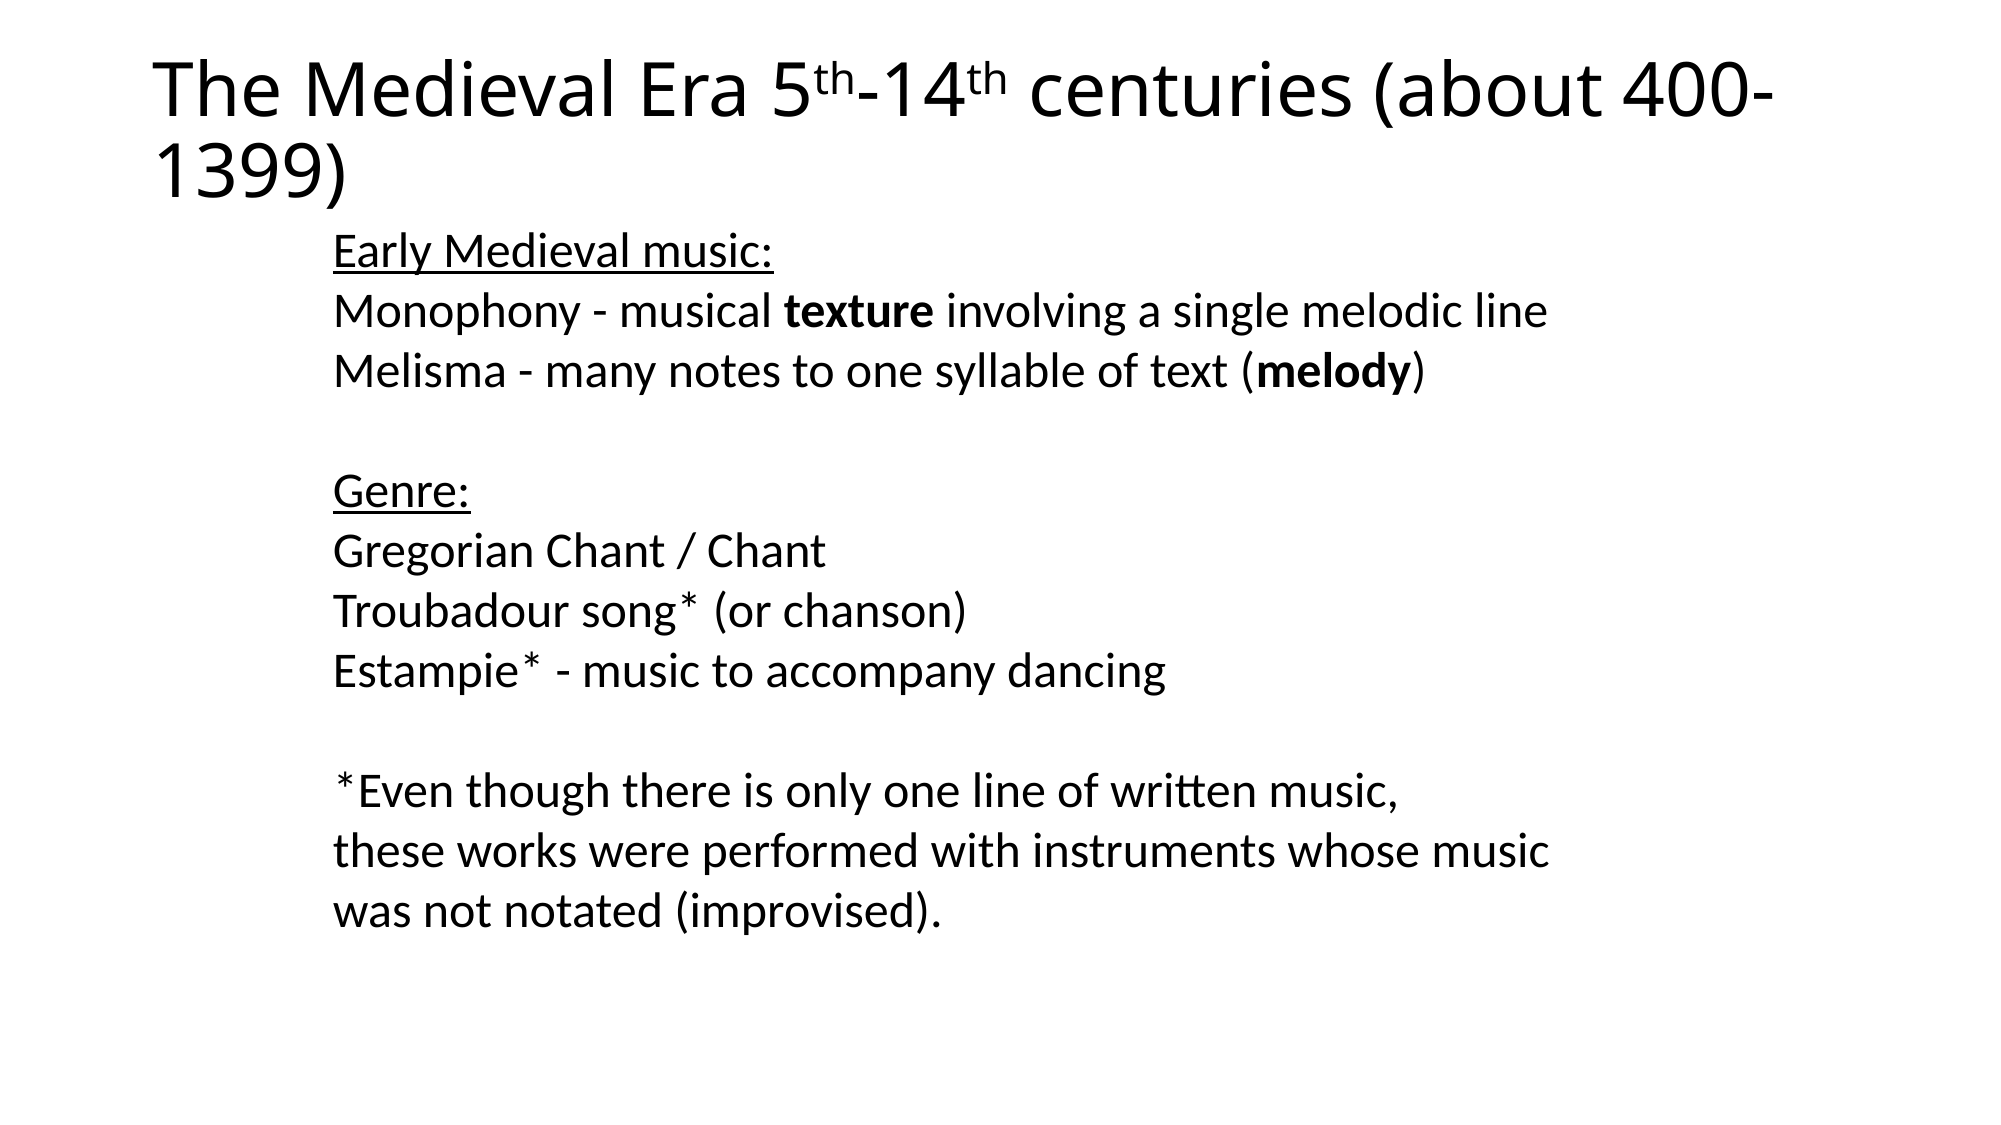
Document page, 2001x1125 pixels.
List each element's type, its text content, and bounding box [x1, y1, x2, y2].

title The Medieval Era 5th-14th centuries (about 400-1399) [137, 24, 1863, 242]
text_box Early Medieval music: Monophony - musical texture involving a single melodic line Melisma - many notes to one syllable of text (melody) Genre: Gregorian Chant / Chant Troubadour song* (or chanson) Estampie* - music to accompany dancing *Even though there is only one line of written music, these works were performed with instruments whose music was not notated (improvised). [318, 210, 1577, 1073]
